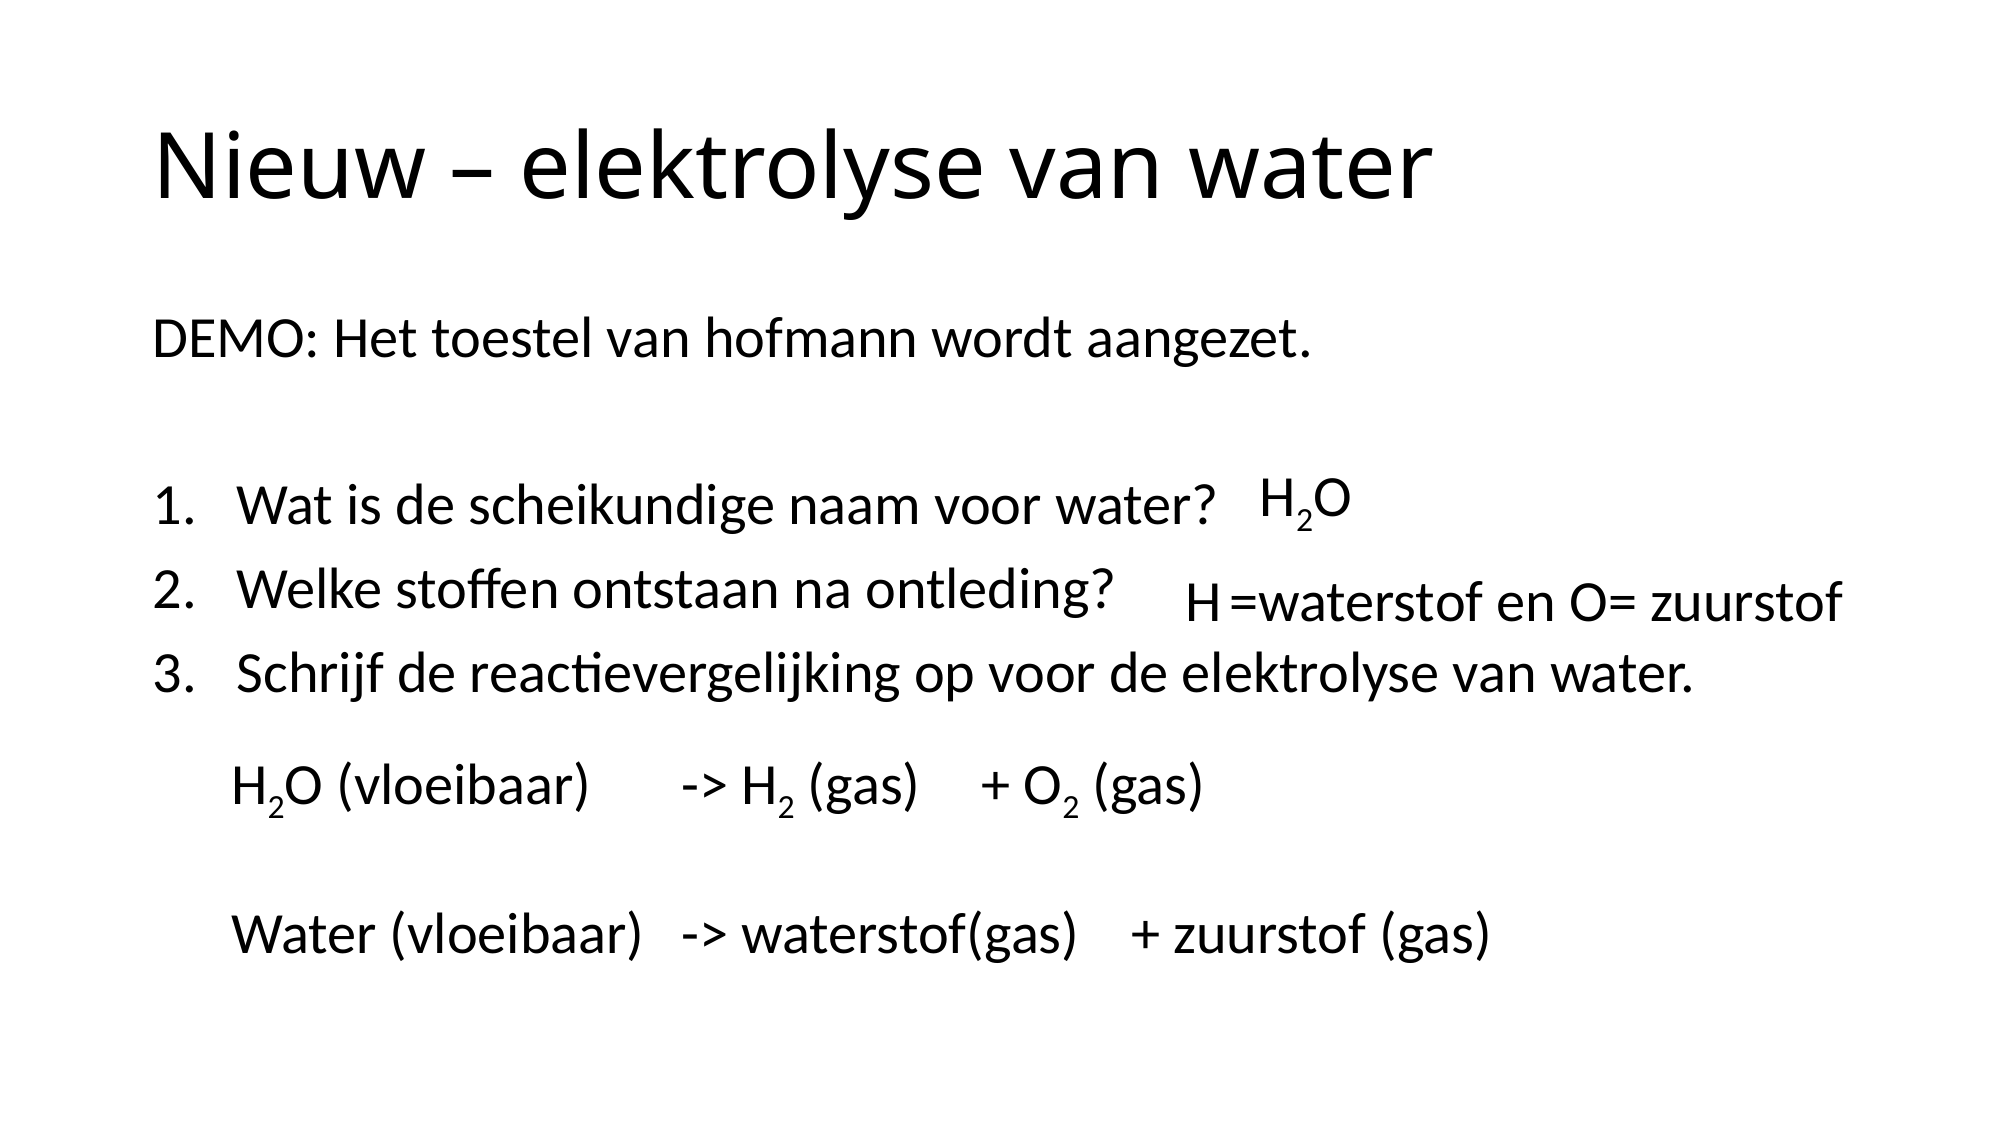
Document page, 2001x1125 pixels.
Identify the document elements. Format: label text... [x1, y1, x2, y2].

title Nieuw – elektrolyse van water [137, 59, 1863, 278]
text_box H =waterstof en O= zuurstof [1170, 556, 1858, 651]
text_box H2O (vloeibaar) -> H2 (gas) + O2 (gas) Water (vloeibaar) -> waterstof(gas) + zuurstof (gas) [216, 738, 1508, 973]
text_box H2O [1245, 450, 1367, 546]
list DEMO: Het toestel van hofmann wordt aangezet. Wat is de scheikundige naam voor water? Welke stoffen ontstaan na ontleding? Schrijf de reactievergelijking op voor de elektrolyse van water. [137, 299, 1863, 1014]
